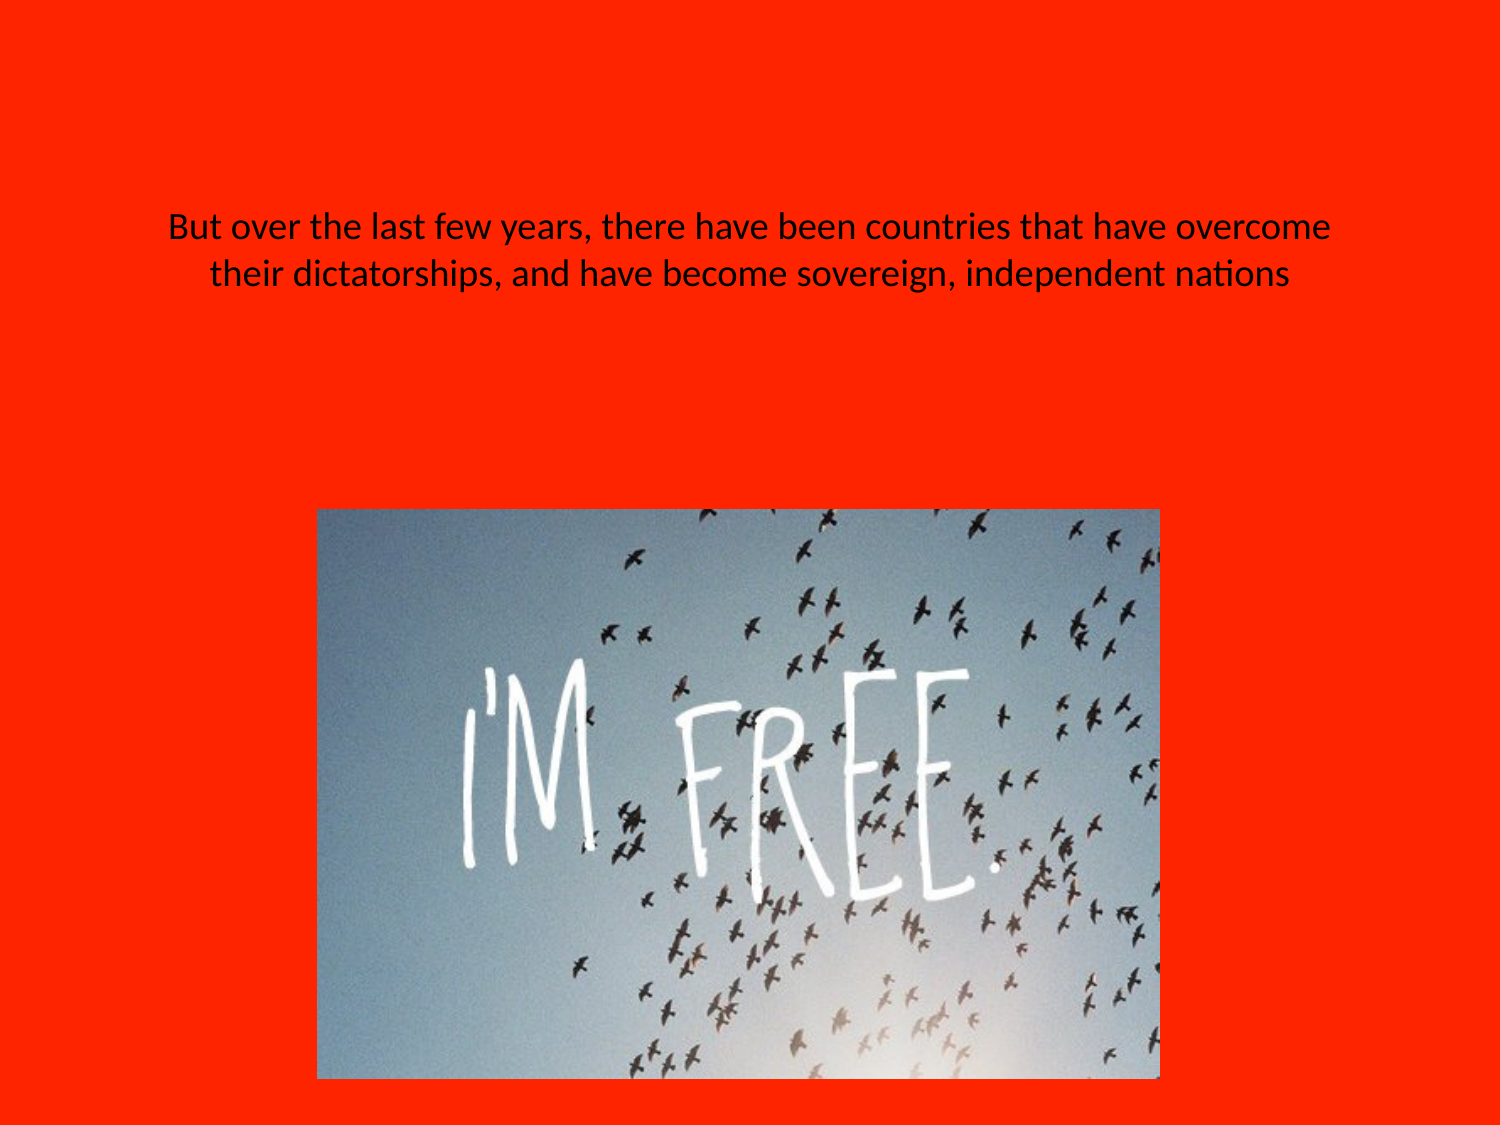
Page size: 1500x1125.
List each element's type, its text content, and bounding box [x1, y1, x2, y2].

picture [317, 509, 1160, 1080]
title But over the last few years, there have been countries that have overcome their dictatorships, and have become sovereign, independent nations [112, 178, 1388, 318]
